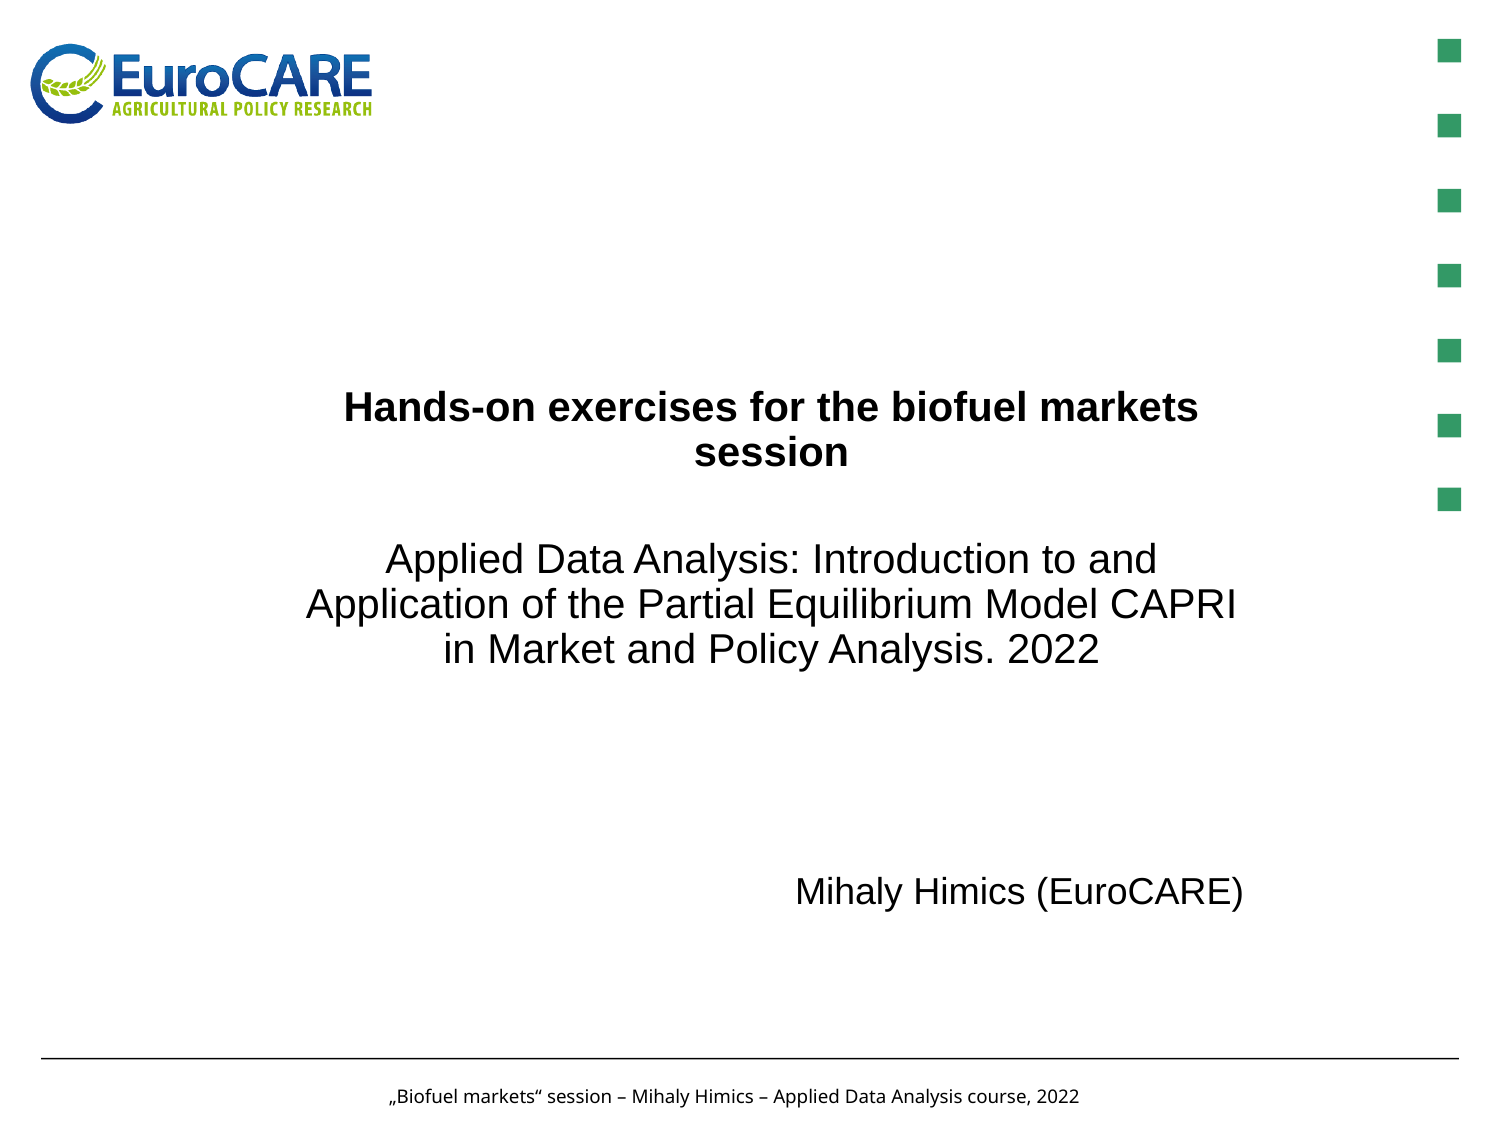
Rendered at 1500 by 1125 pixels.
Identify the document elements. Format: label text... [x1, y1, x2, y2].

footer „Biofuel markets“ session – Mihaly Himics – Applied Data Analysis course, 2022 [24, 1071, 1444, 1108]
picture [30, 43, 372, 124]
subtitle Hands-on exercises for the biofuel markets session Applied Data Analysis: Introduction to and Application of the Partial Equilibrium Model CAPRI in Market and Policy Analysis. 2022 Mihaly Himics (EuroCARE) [209, 246, 1260, 945]
